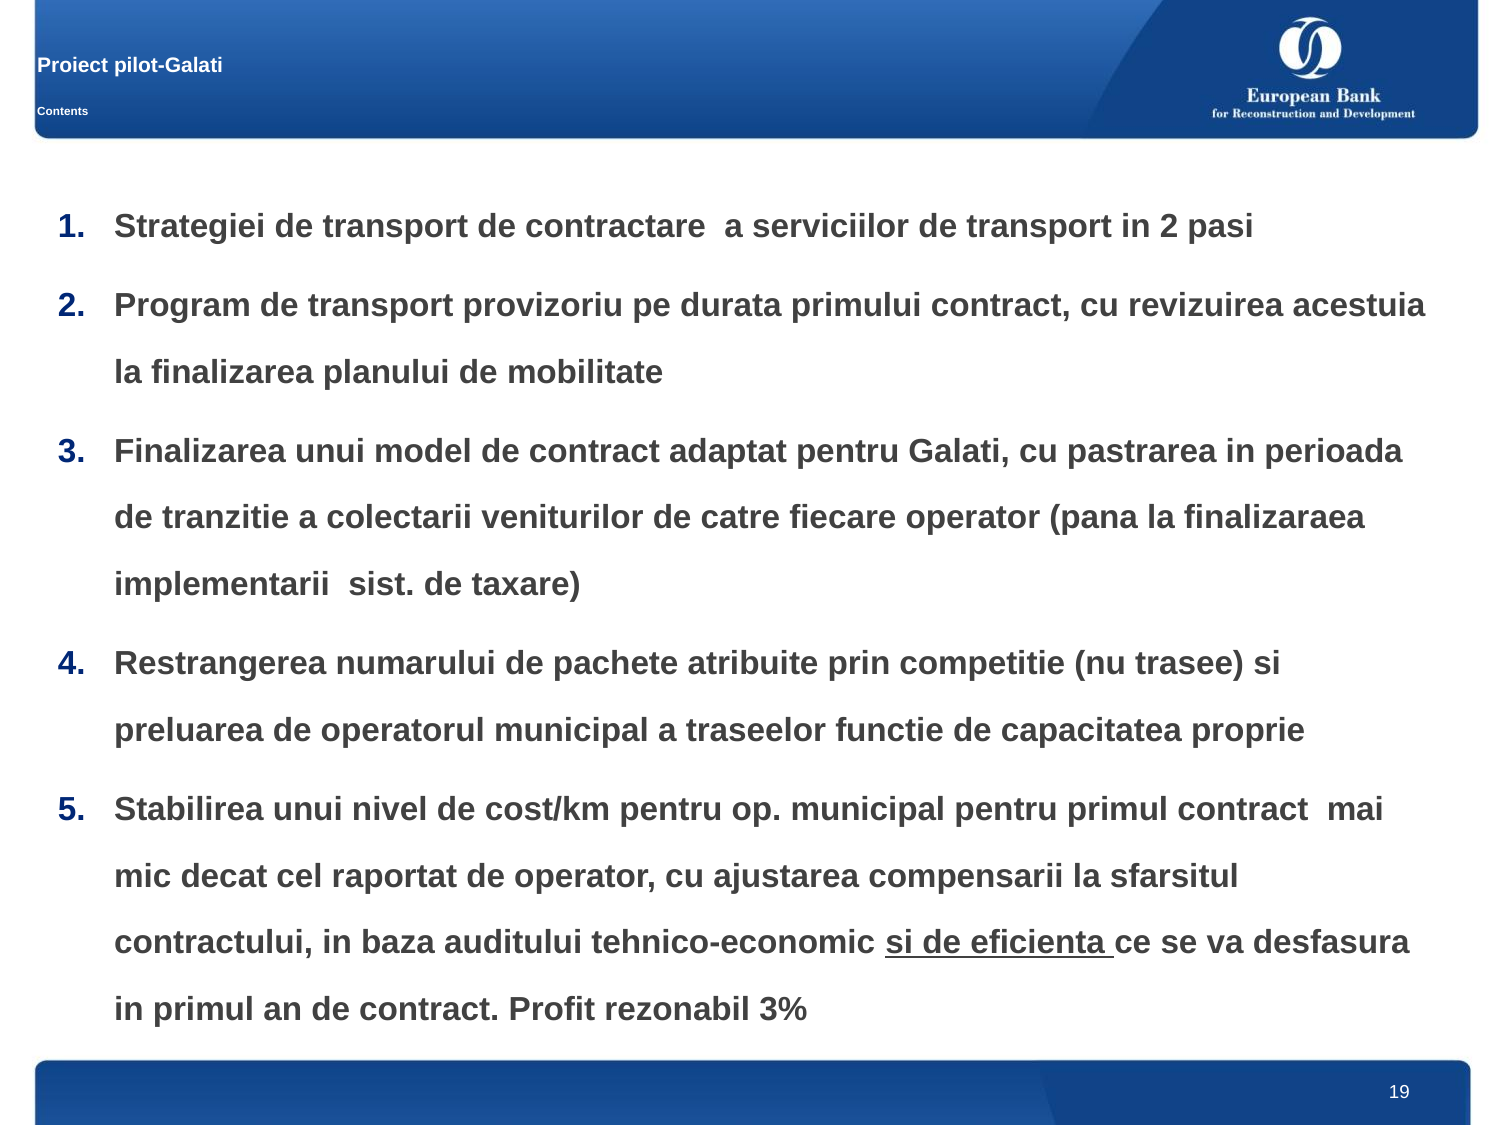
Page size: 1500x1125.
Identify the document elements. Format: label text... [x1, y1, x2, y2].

slide_number 19 [1074, 1061, 1425, 1122]
title Proiect pilot-Galati Contents [37, 0, 1158, 143]
list Strategiei de transport de contractare a serviciilor de transport in 2 pasi Program de transport provizoriu pe durata primului contract, cu revizuirea acestuia la finalizarea planului de mobilitate Finalizarea unui model de contract adaptat pentru Galati, cu pastrarea in perioada de tranzitie a colectarii veniturilor de catre fiecare operator (pana la finalizaraea implementarii sist. de taxare) Restrangerea numarului de pachete atribuite prin competitie (nu trasee) si preluarea de operatorul municipal a traseelor functie de capacitatea proprie Stabilirea unui nivel de cost/km pentru op. municipal pentru primul contract mai mic decat cel raportat de operator, cu ajustarea compensarii la sfarsitul contractului, in baza auditului tehnico-economic si de eficienta ce se va desfasura in primul an de contract. Profit rezonabil 3% [57, 177, 1441, 1011]
picture [0, 0, 1500, 1125]
